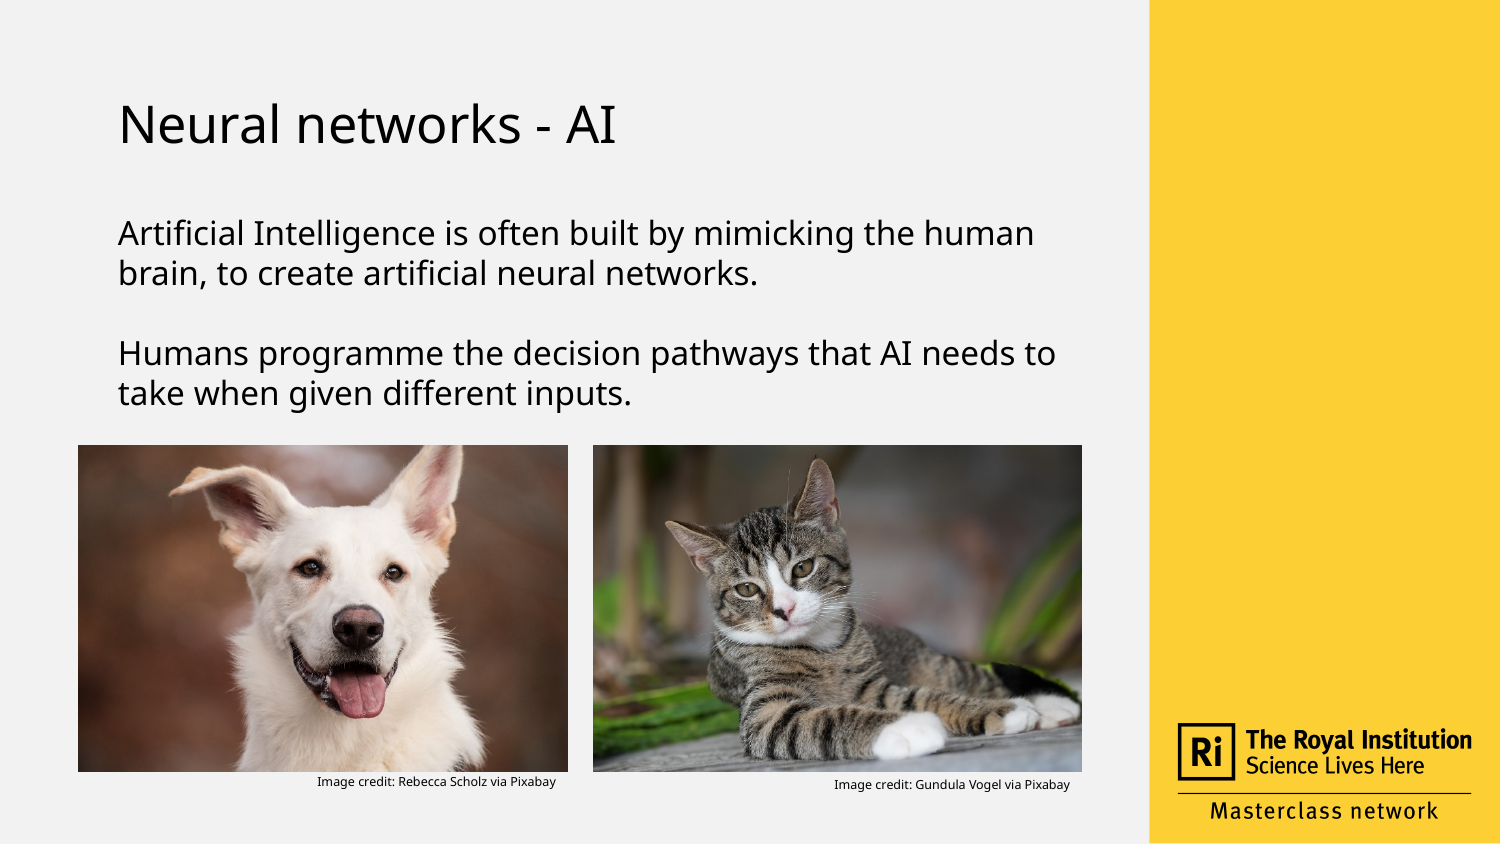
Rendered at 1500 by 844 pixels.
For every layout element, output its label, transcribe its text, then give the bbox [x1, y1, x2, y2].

text_box Artificial Intelligence is often built by mimicking the human brain, to create artificial neural networks. Humans programme the decision pathways that AI needs to take when given different inputs. [103, 204, 1084, 459]
text_box Image credit: Gundula Vogel via Pixabay [656, 772, 1082, 832]
picture [1149, 702, 1500, 844]
text_box Image credit: Rebecca Scholz via Pixabay [141, 772, 568, 830]
picture [593, 445, 1082, 772]
title Neural networks - AI [103, 44, 1124, 208]
picture [78, 445, 568, 772]
